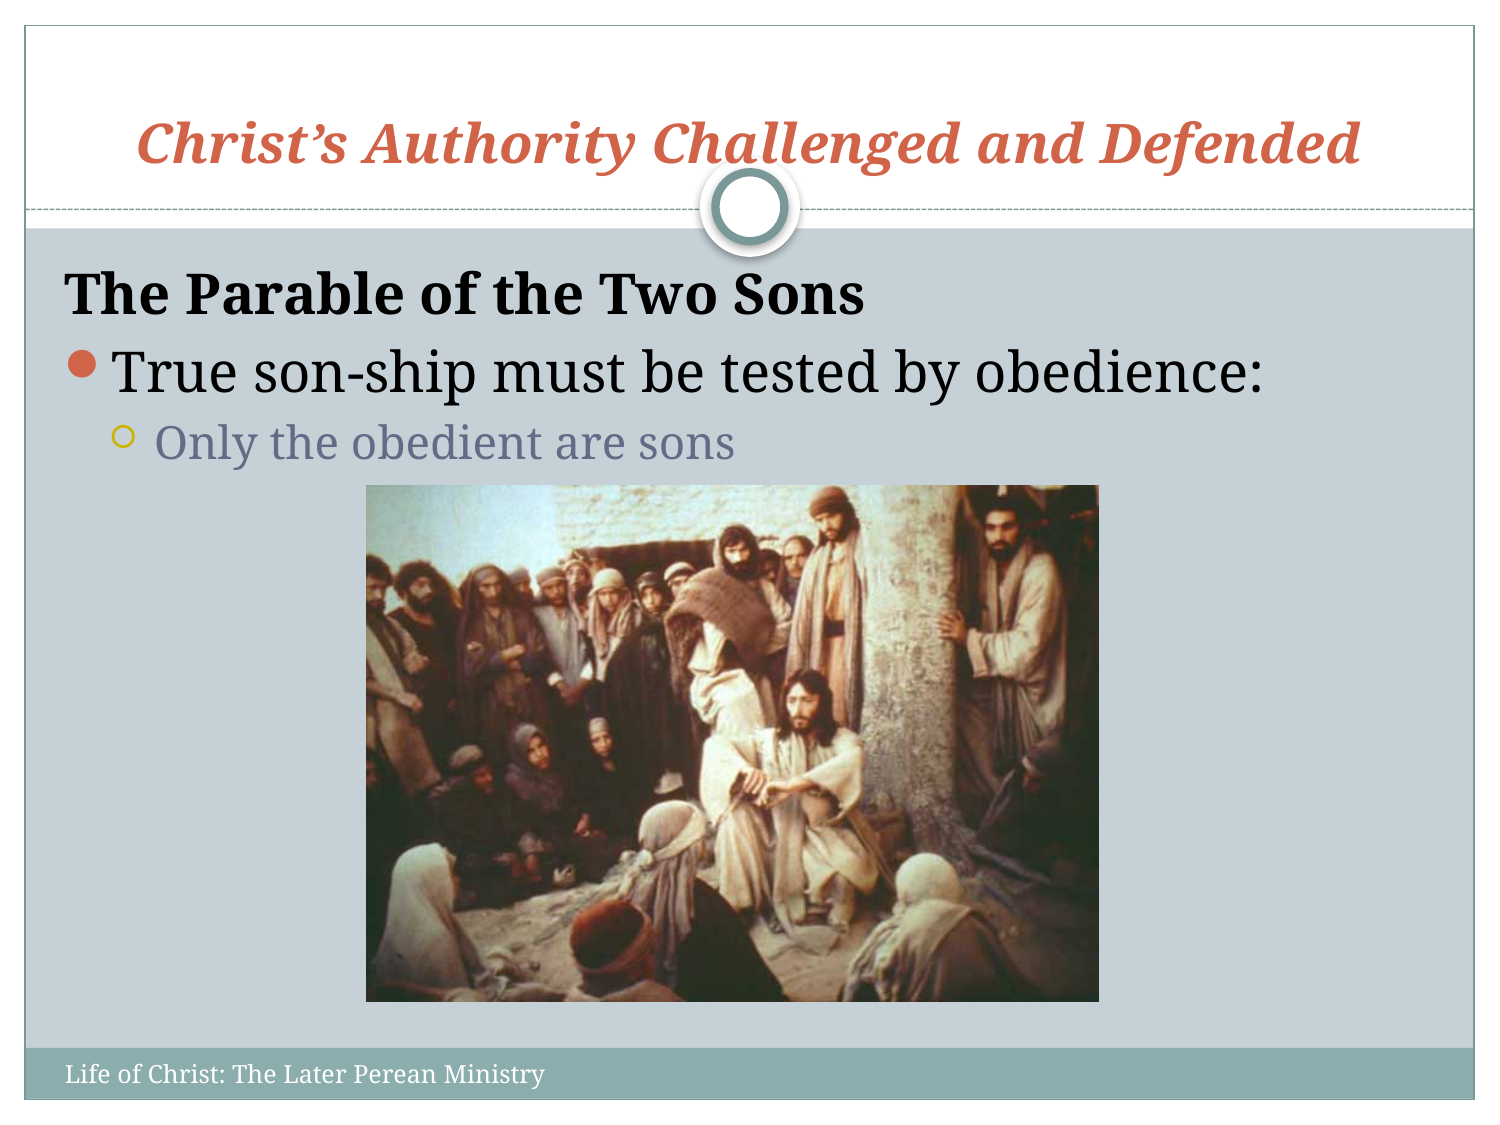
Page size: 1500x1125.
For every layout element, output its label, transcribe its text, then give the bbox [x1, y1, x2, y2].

footer Life of Christ: The Later Perean Ministry [50, 1051, 866, 1112]
picture [366, 485, 1100, 1003]
list The Parable of the Two Sons True son-ship must be tested by obedience: Only the obedient are sons [49, 250, 1450, 1001]
title Christ’s Authority Challenged and Defended [49, 57, 1450, 182]
